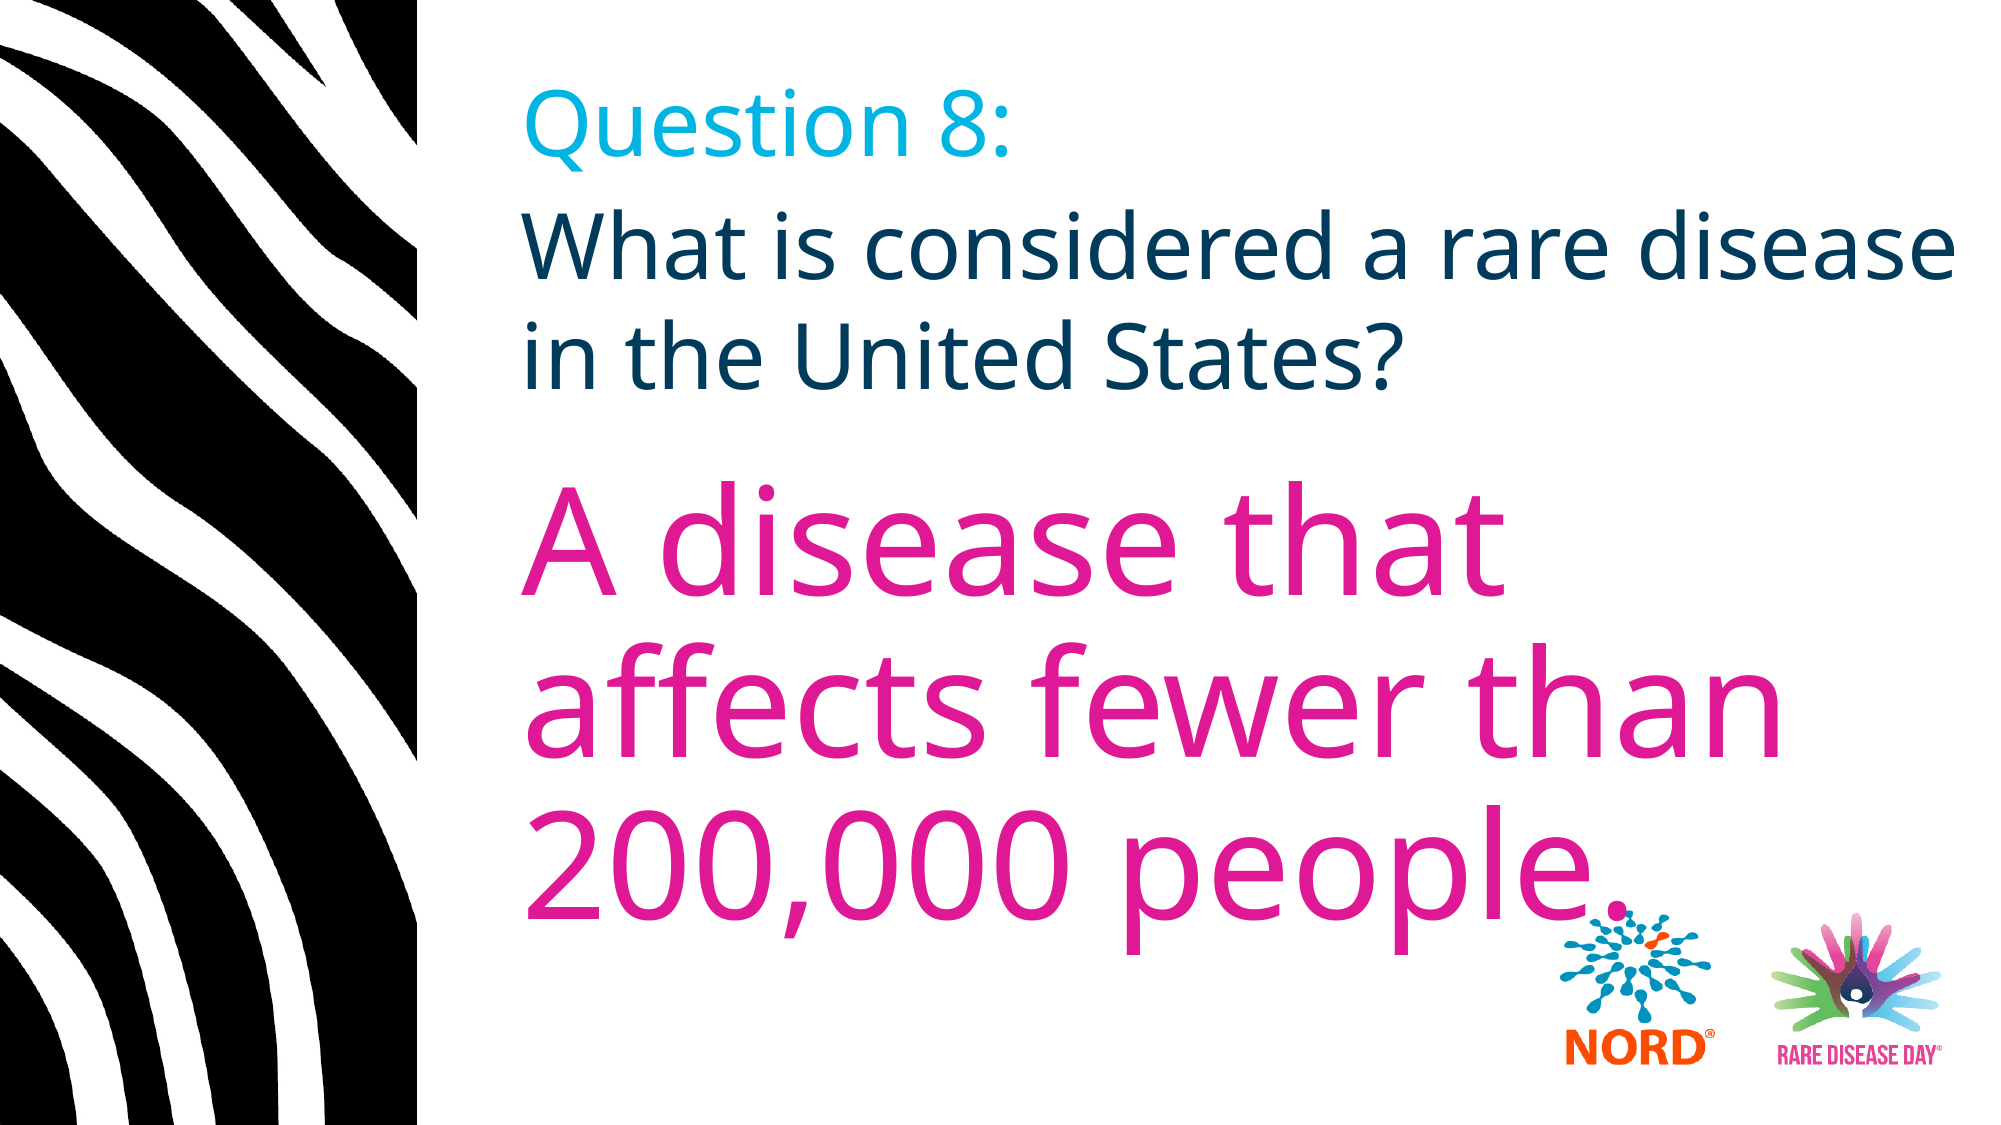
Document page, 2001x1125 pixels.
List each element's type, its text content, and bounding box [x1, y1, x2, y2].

text_box What is considered a rare disease in the United States? [505, 180, 1979, 415]
title Question 8: [506, 75, 1863, 180]
text_box A disease that affects fewer than 200,000 people. [505, 609, 1953, 808]
picture [0, 0, 2001, 1125]
